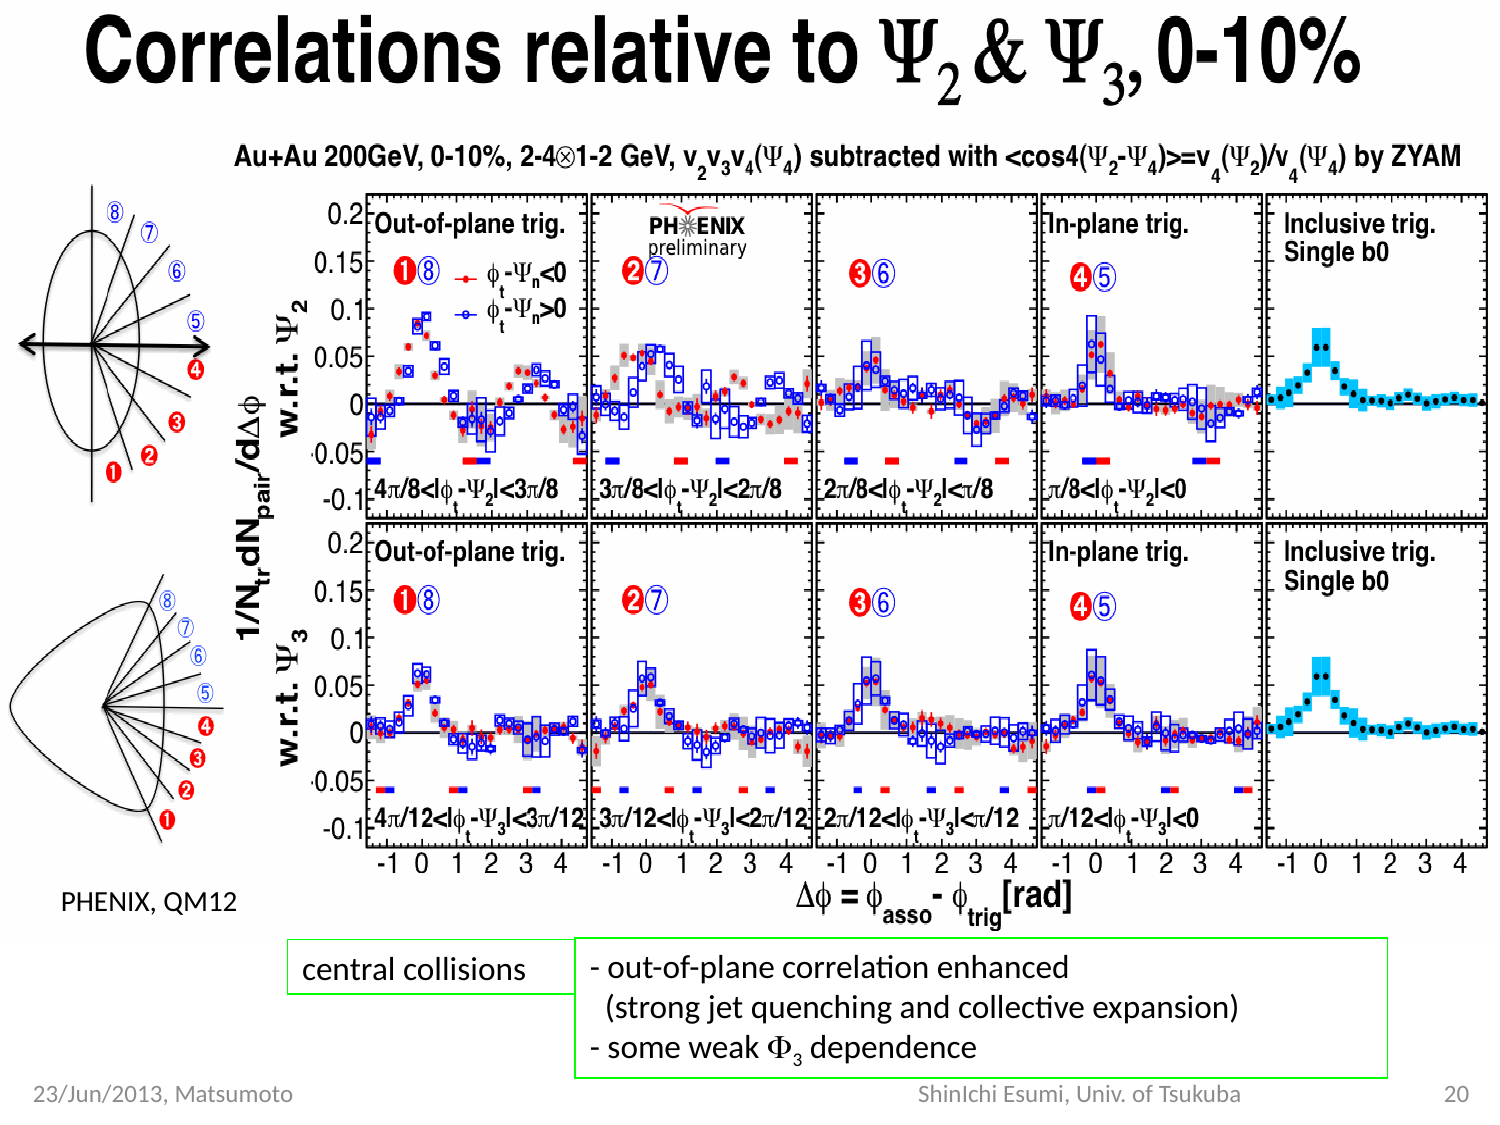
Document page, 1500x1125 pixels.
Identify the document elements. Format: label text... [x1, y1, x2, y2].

slide_number 20 [1309, 1073, 1485, 1113]
picture [0, 0, 1500, 938]
text_box central collisions [287, 947, 575, 994]
text_box - out-of-plane correlation enhanced (strong jet quenching and collective expansion) - some weak 3 dependence [574, 947, 1388, 1078]
footer ShinIchi Esumi, Univ. of Tsukuba [886, 1073, 1274, 1113]
slide_number 23/Jun/2013, Matsumoto [17, 1073, 463, 1113]
